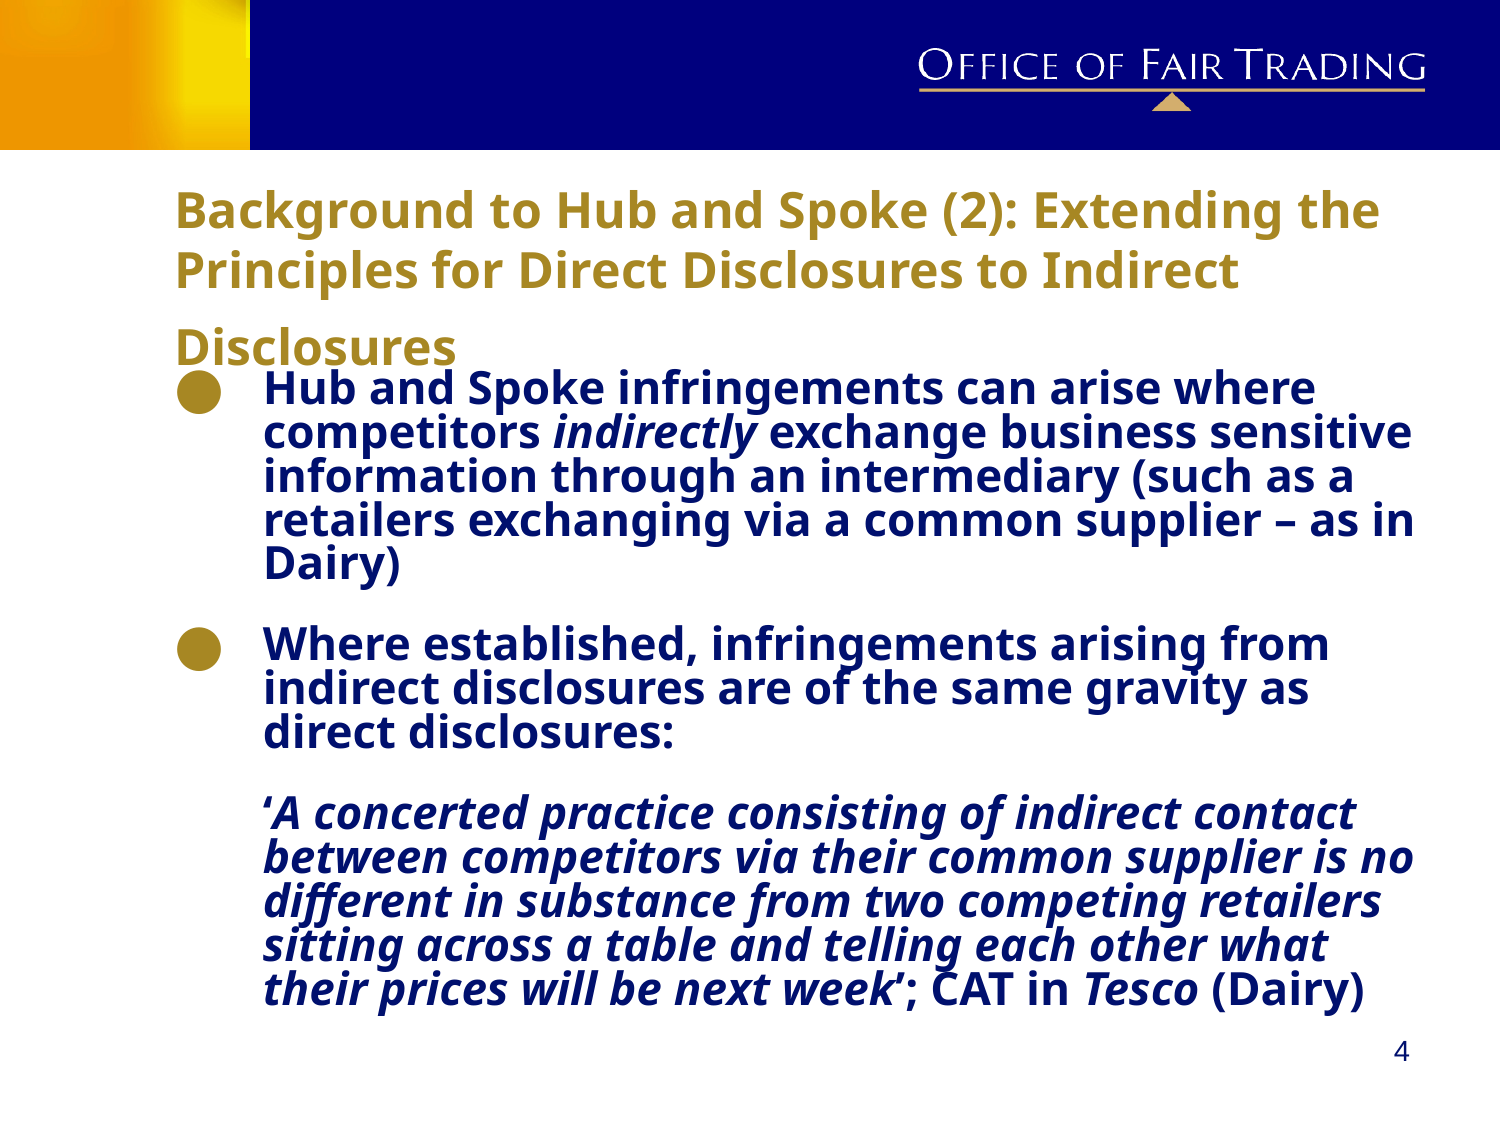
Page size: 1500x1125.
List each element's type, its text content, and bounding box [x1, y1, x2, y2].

picture [906, 41, 1432, 117]
picture [0, 0, 250, 150]
list Hub and Spoke infringements can arise where competitors indirectly exchange business sensitive information through an intermediary (such as a retailers exchanging via a common supplier – as in Dairy) Where established, infringements arising from indirect disclosures are of the same gravity as direct disclosures: ‘A concerted practice consisting of indirect contact between competitors via their common supplier is no different in substance from two competing retailers sitting across a table and telling each other what their prices will be next week’; CAT in Tesco (Dairy) [159, 361, 1460, 1006]
title Background to Hub and Spoke (2): Extending the Principles for Direct Disclosures to Indirect Disclosures [159, 184, 1460, 361]
slide_number 4 [1074, 1024, 1426, 1103]
